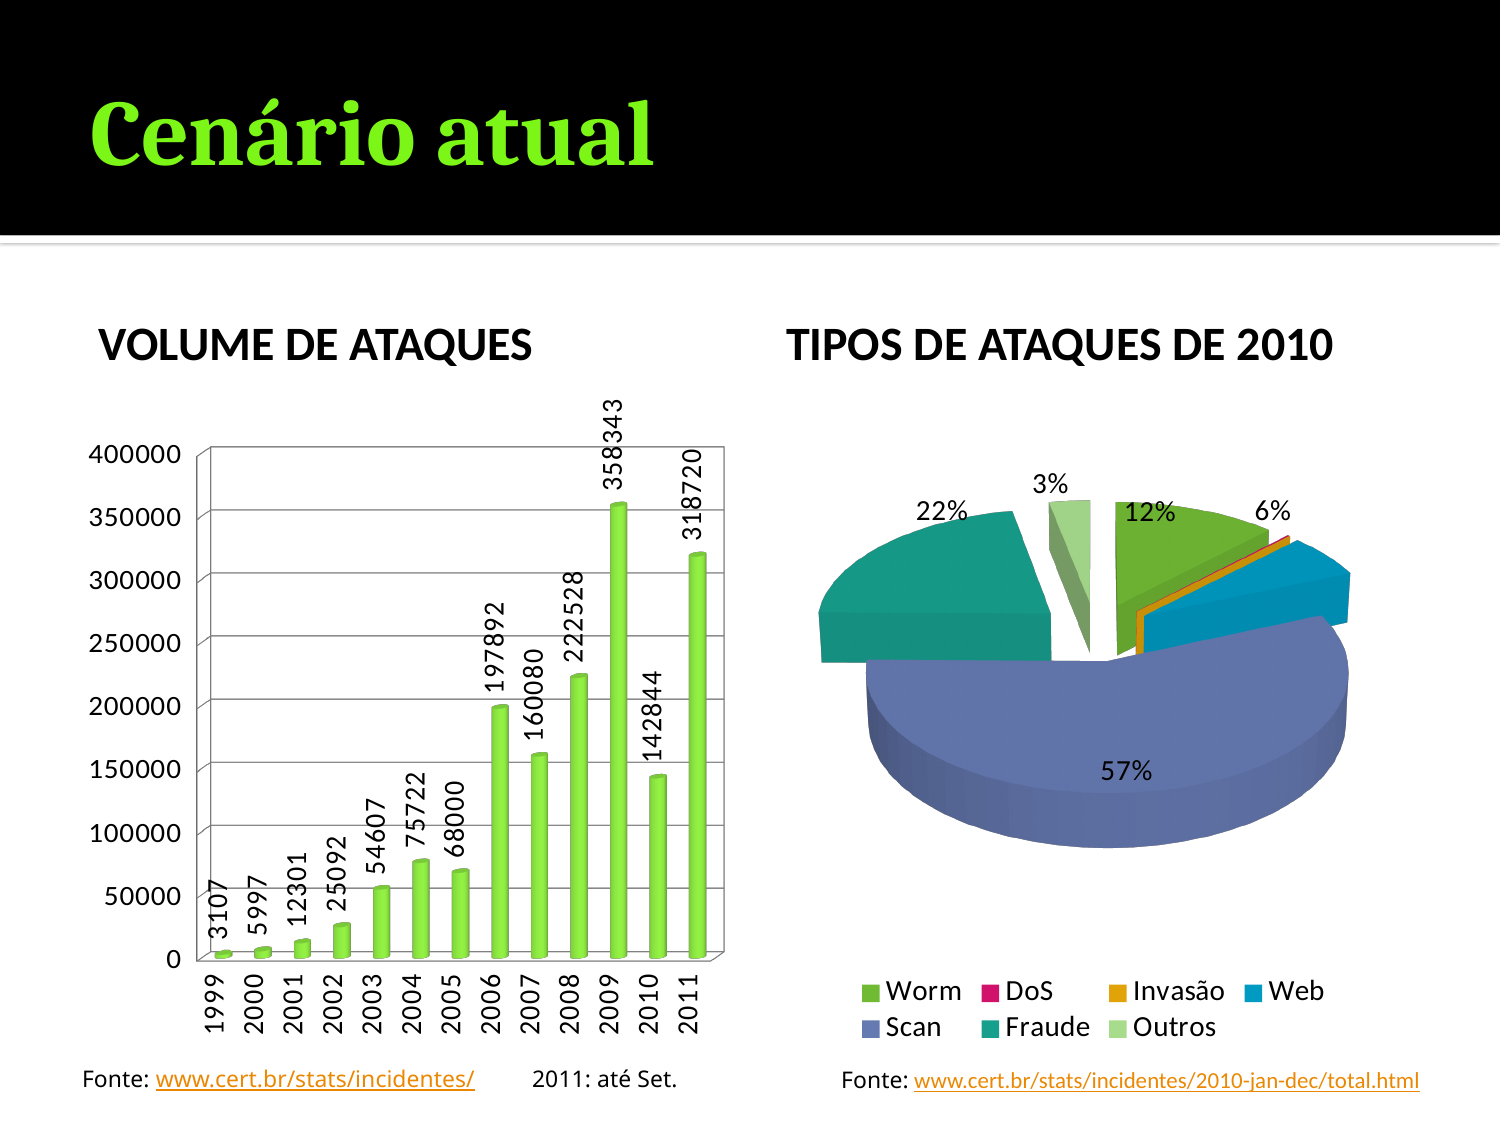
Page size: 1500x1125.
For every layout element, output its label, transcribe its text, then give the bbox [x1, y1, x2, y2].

chart [74, 401, 738, 1050]
chart [761, 401, 1425, 1050]
list Volume de ataques [75, 278, 738, 396]
title Cenário atual [75, 24, 1425, 231]
text_box Fonte: www.cert.br/stats/incidentes/ 2011: até Set. [67, 1056, 693, 1103]
list Tipos de ataques de 2010 [761, 278, 1425, 396]
text_box Fonte: www.cert.br/stats/incidentes/2010-jan-dec/total.html [826, 1058, 1436, 1101]
